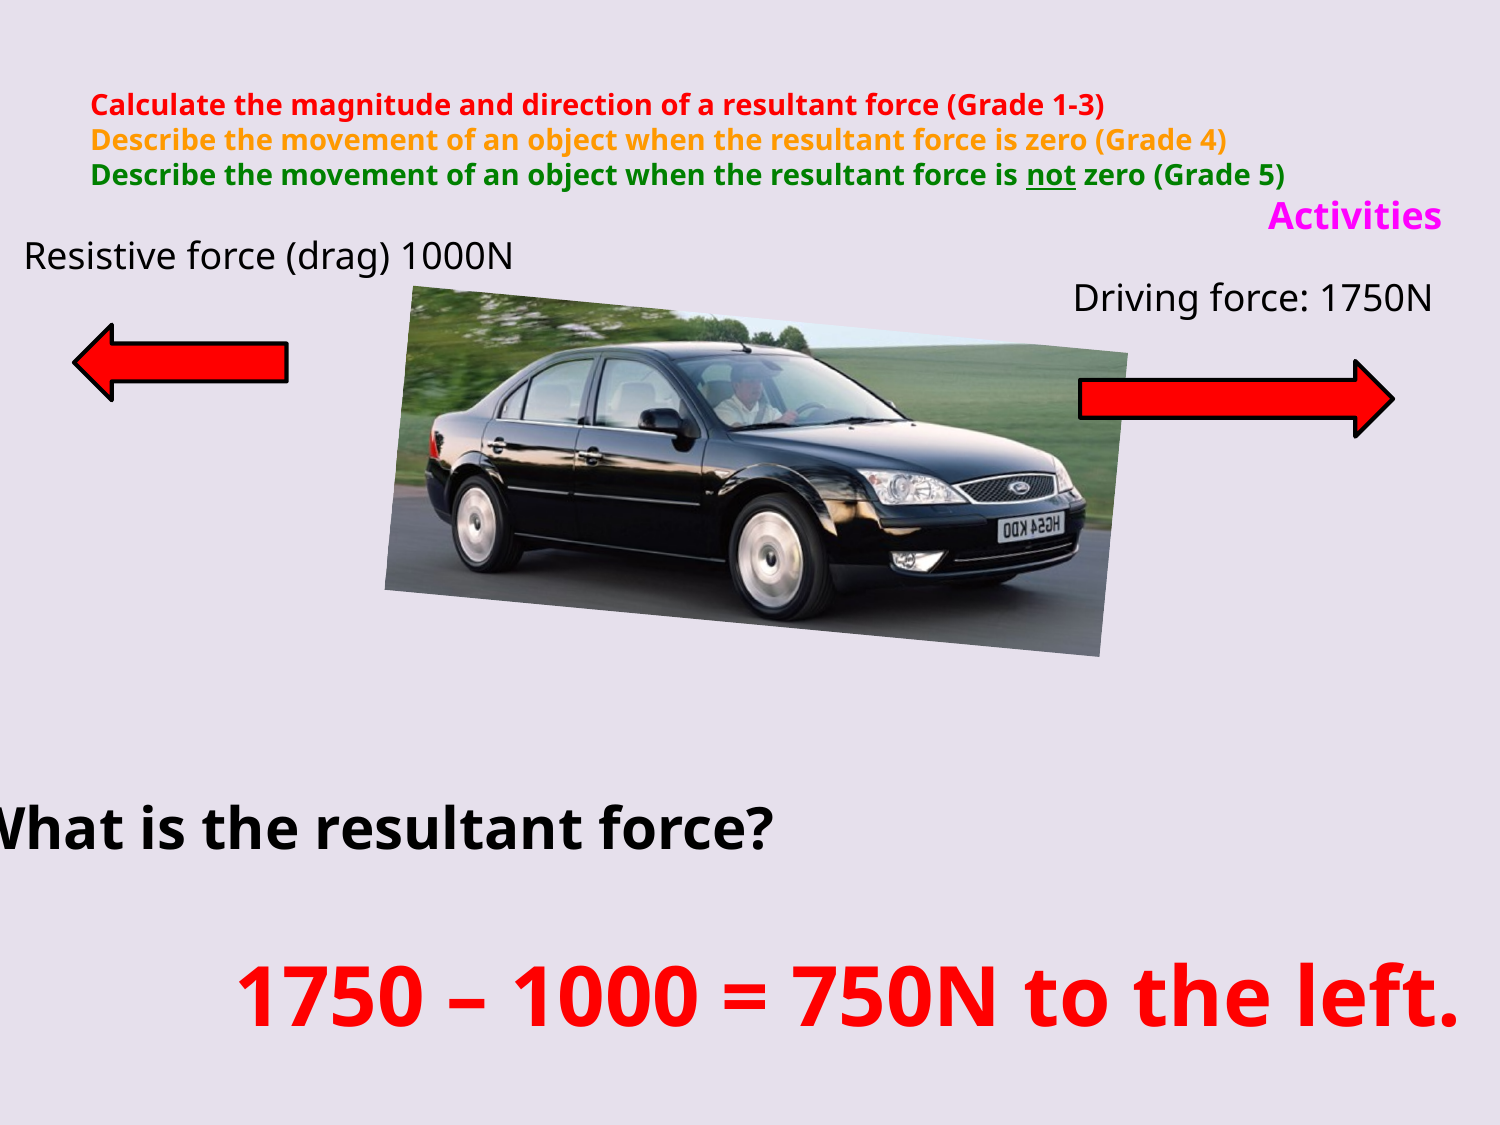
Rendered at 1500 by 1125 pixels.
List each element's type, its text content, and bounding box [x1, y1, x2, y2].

text_box Activities [1253, 184, 1458, 245]
text_box What is the resultant force? [0, 783, 790, 869]
title Calculate the magnitude and direction of a resultant force (Grade 1-3) Describe the movement of an object when the resultant force is zero (Grade 4) Describe the movement of an object when the resultant force is not zero (Grade 5) [75, 45, 1425, 233]
text_box 1750 – 1000 = 750N to the left. [220, 936, 1477, 1051]
picture [385, 285, 1128, 657]
text_box Resistive force (drag) 1000N [8, 224, 530, 285]
text_box [1120, 359, 1396, 439]
text_box Driving force: 1750N [1057, 266, 1449, 327]
text_box [71, 322, 289, 403]
